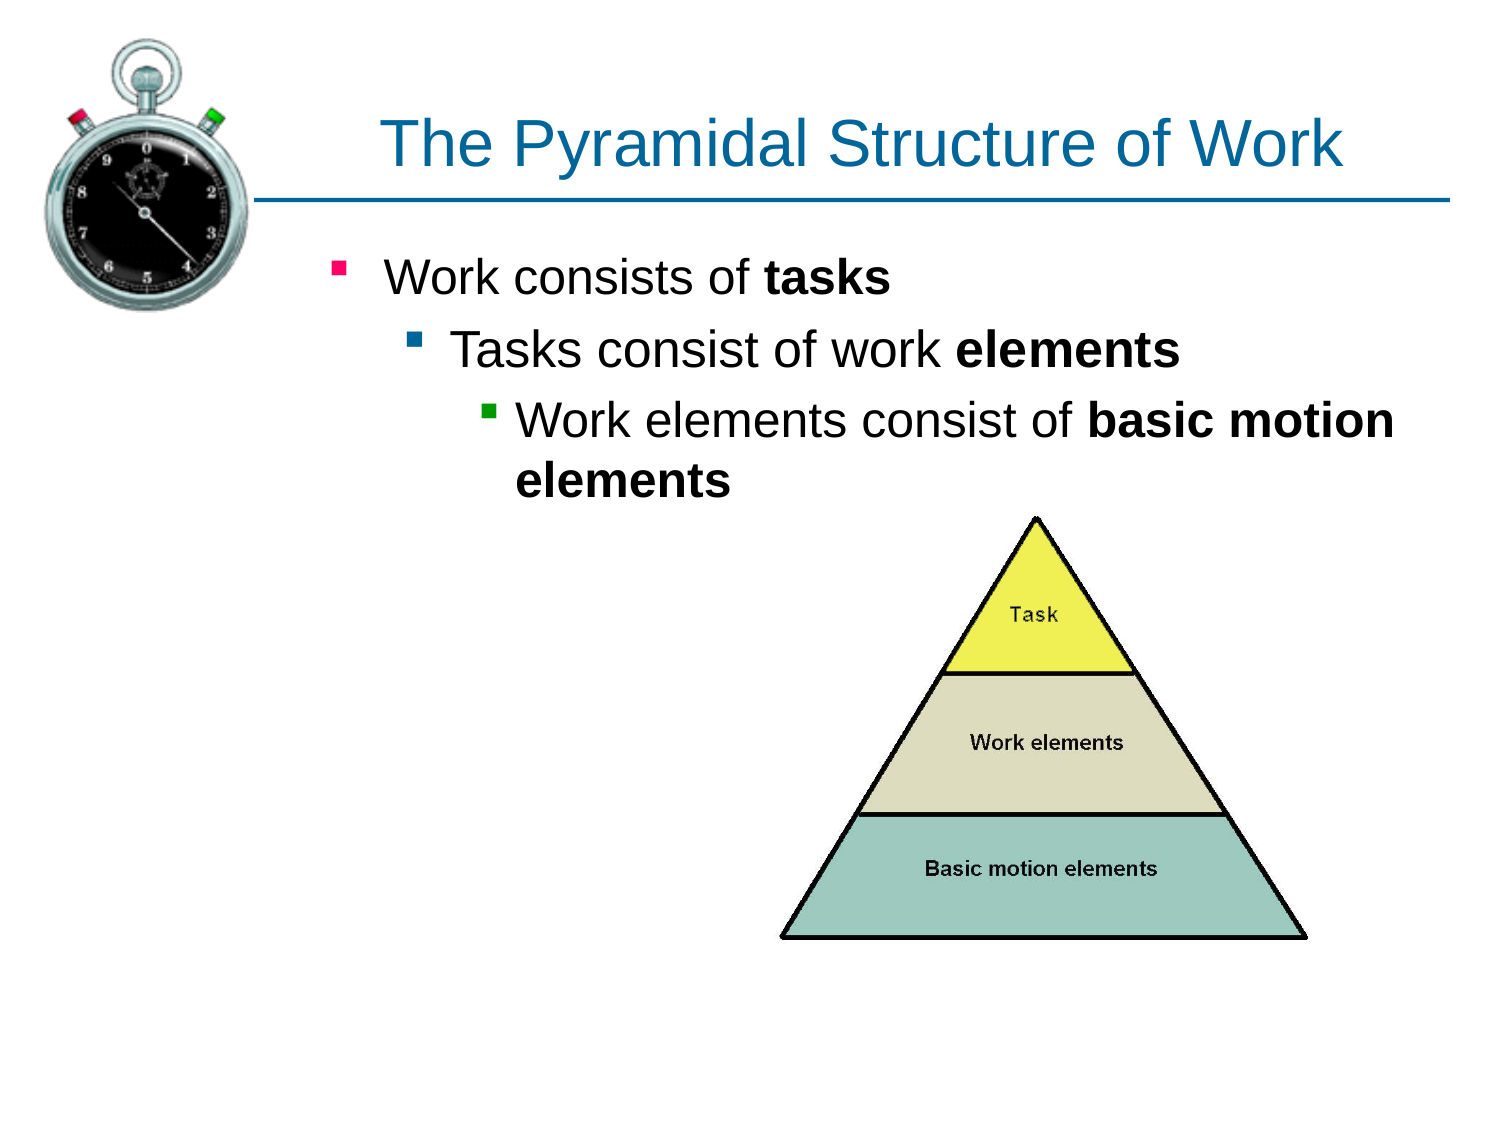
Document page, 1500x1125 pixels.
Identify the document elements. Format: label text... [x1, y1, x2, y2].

list Work consists of tasks Tasks consist of work elements Work elements consist of basic motion elements [312, 237, 1450, 975]
picture [774, 512, 1351, 944]
picture [37, 37, 254, 313]
title The Pyramidal Structure of Work [275, 37, 1450, 188]
